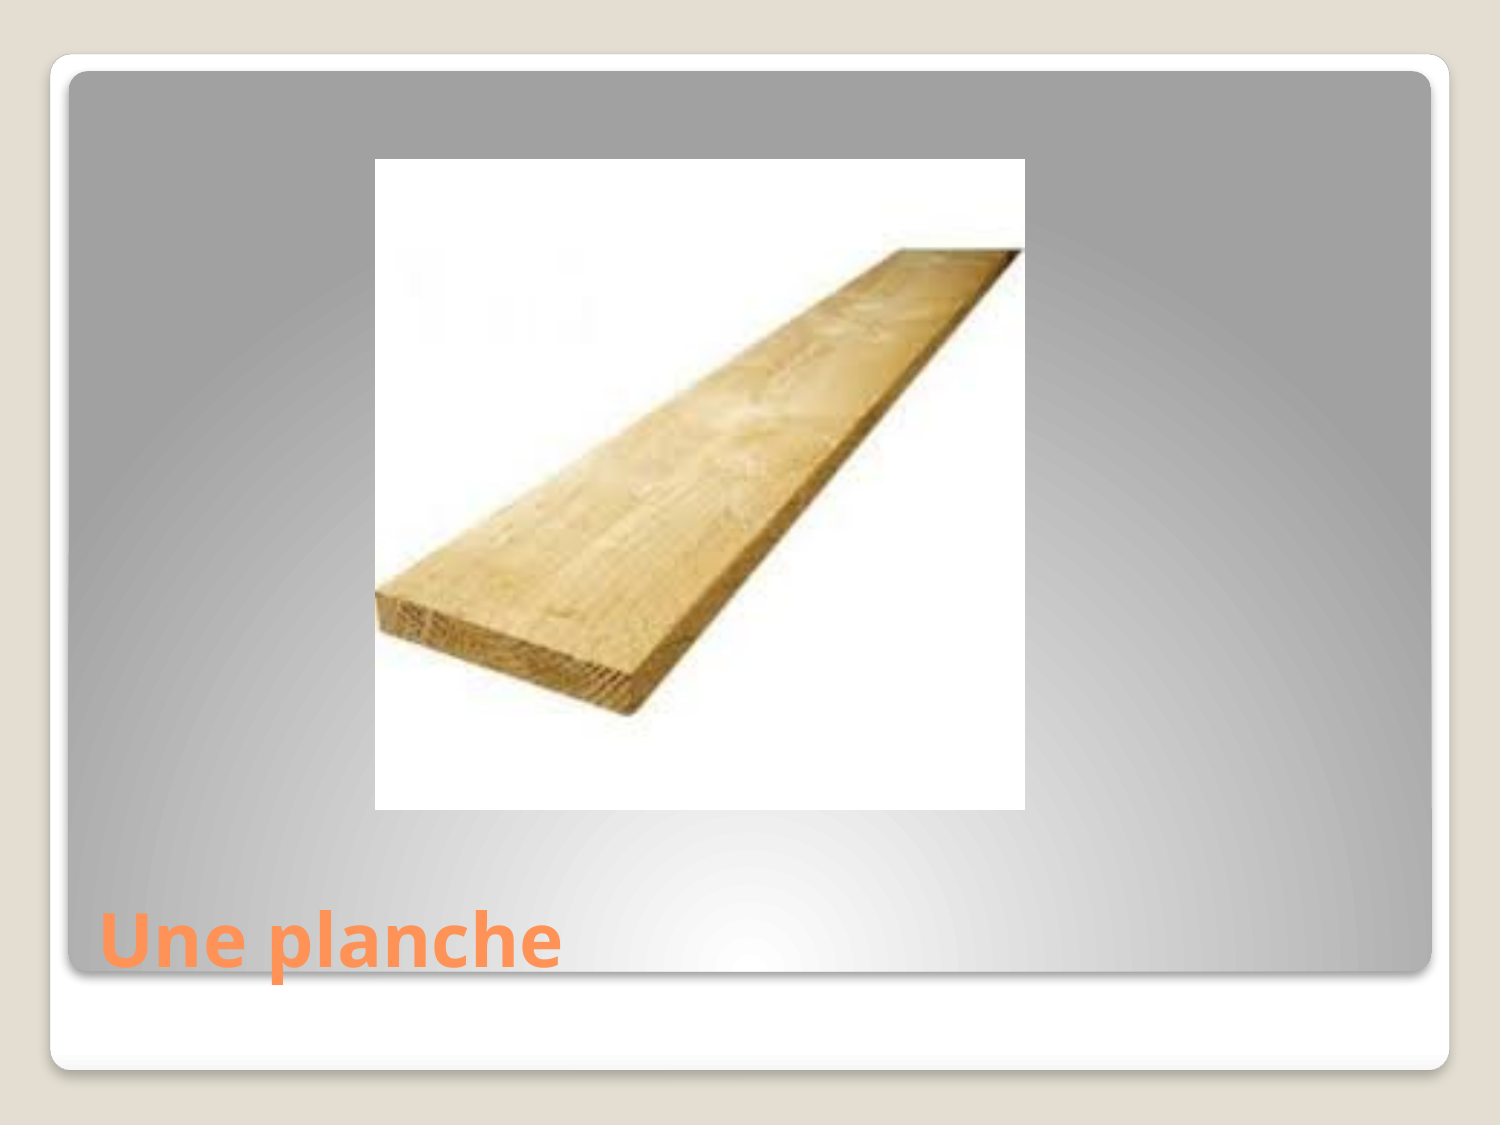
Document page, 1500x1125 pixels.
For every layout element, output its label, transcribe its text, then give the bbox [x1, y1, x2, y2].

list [374, 159, 1026, 810]
title Une planche [82, 817, 1425, 990]
